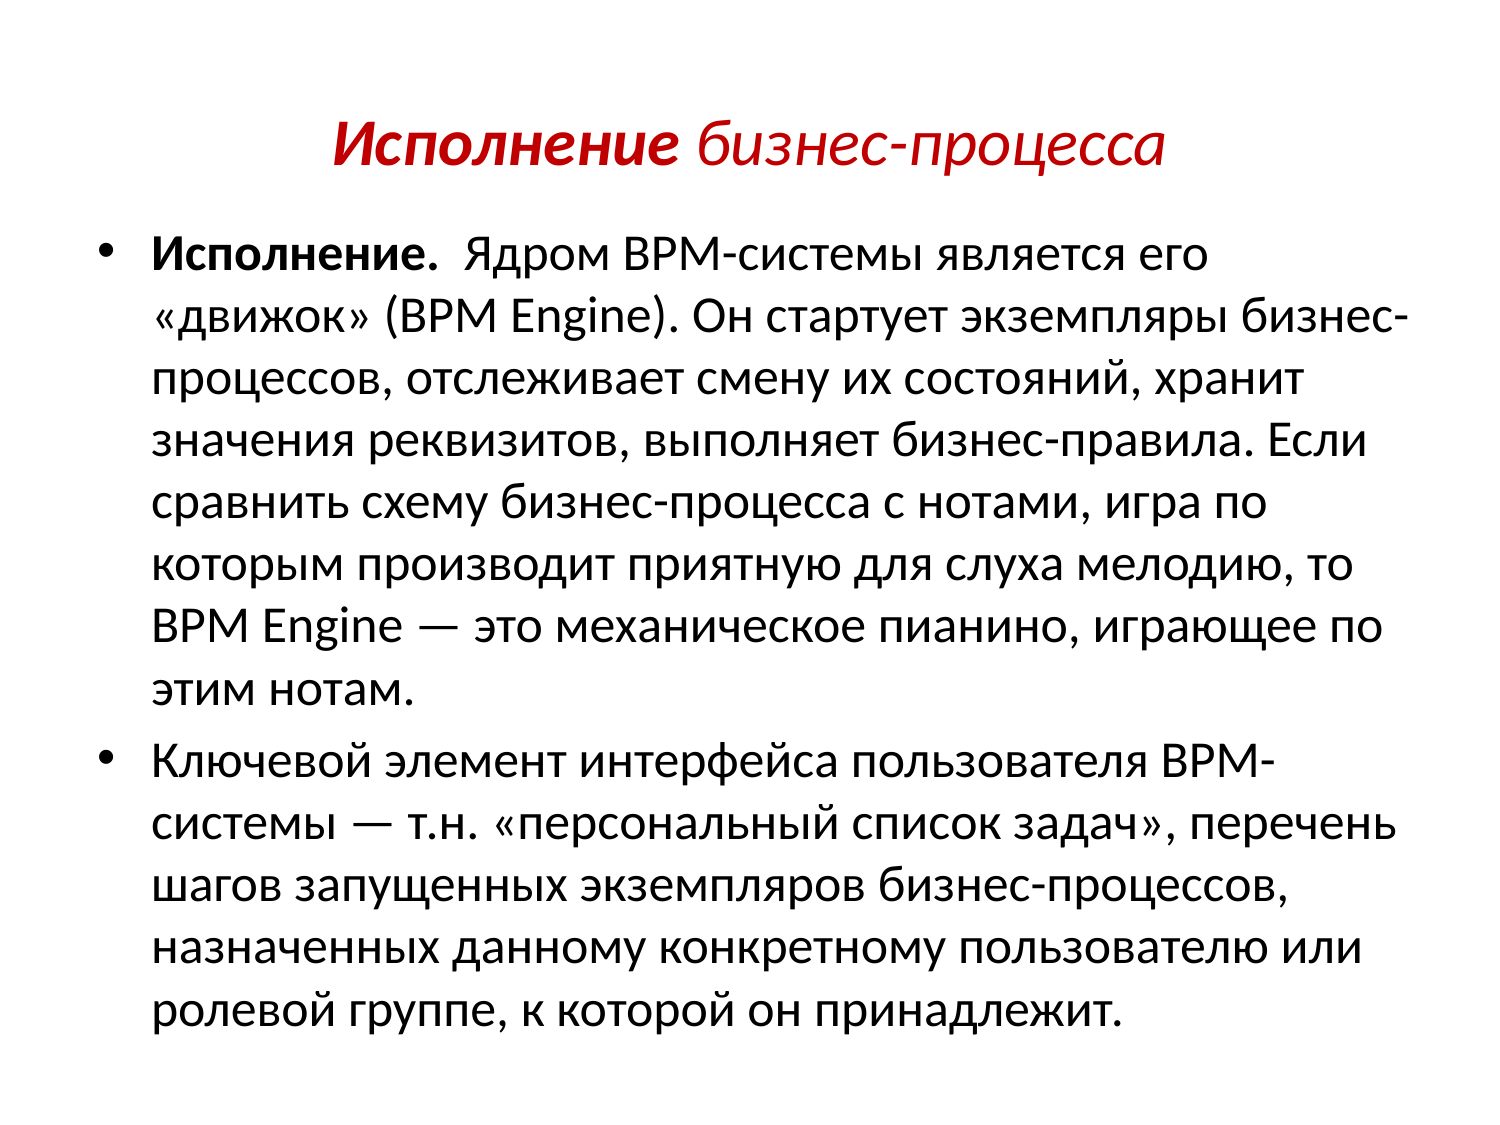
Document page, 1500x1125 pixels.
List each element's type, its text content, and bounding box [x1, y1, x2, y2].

title Исполнение бизнес-процесса [75, 45, 1425, 233]
list Исполнение. Ядром BPM-системы является его «движок» (BPM Engine). Он стартует экземпляры бизнес-процессов, отслеживает смену их состояний, хранит значения реквизитов, выполняет бизнес-правила. Если сравнить схему бизнес-процесса с нотами, игра по которым производит приятную для слуха мелодию, то BPM Engine — это механическое пианино, играющее по этим нотам. Ключевой элемент интерфейса пользователя BPM-системы — т.н. «персональный список задач», перечень шагов запущенных экземпляров бизнес-процессов, назначенных данному конкретному пользователю или ролевой группе, к которой он принадлежит. [82, 210, 1432, 1059]
